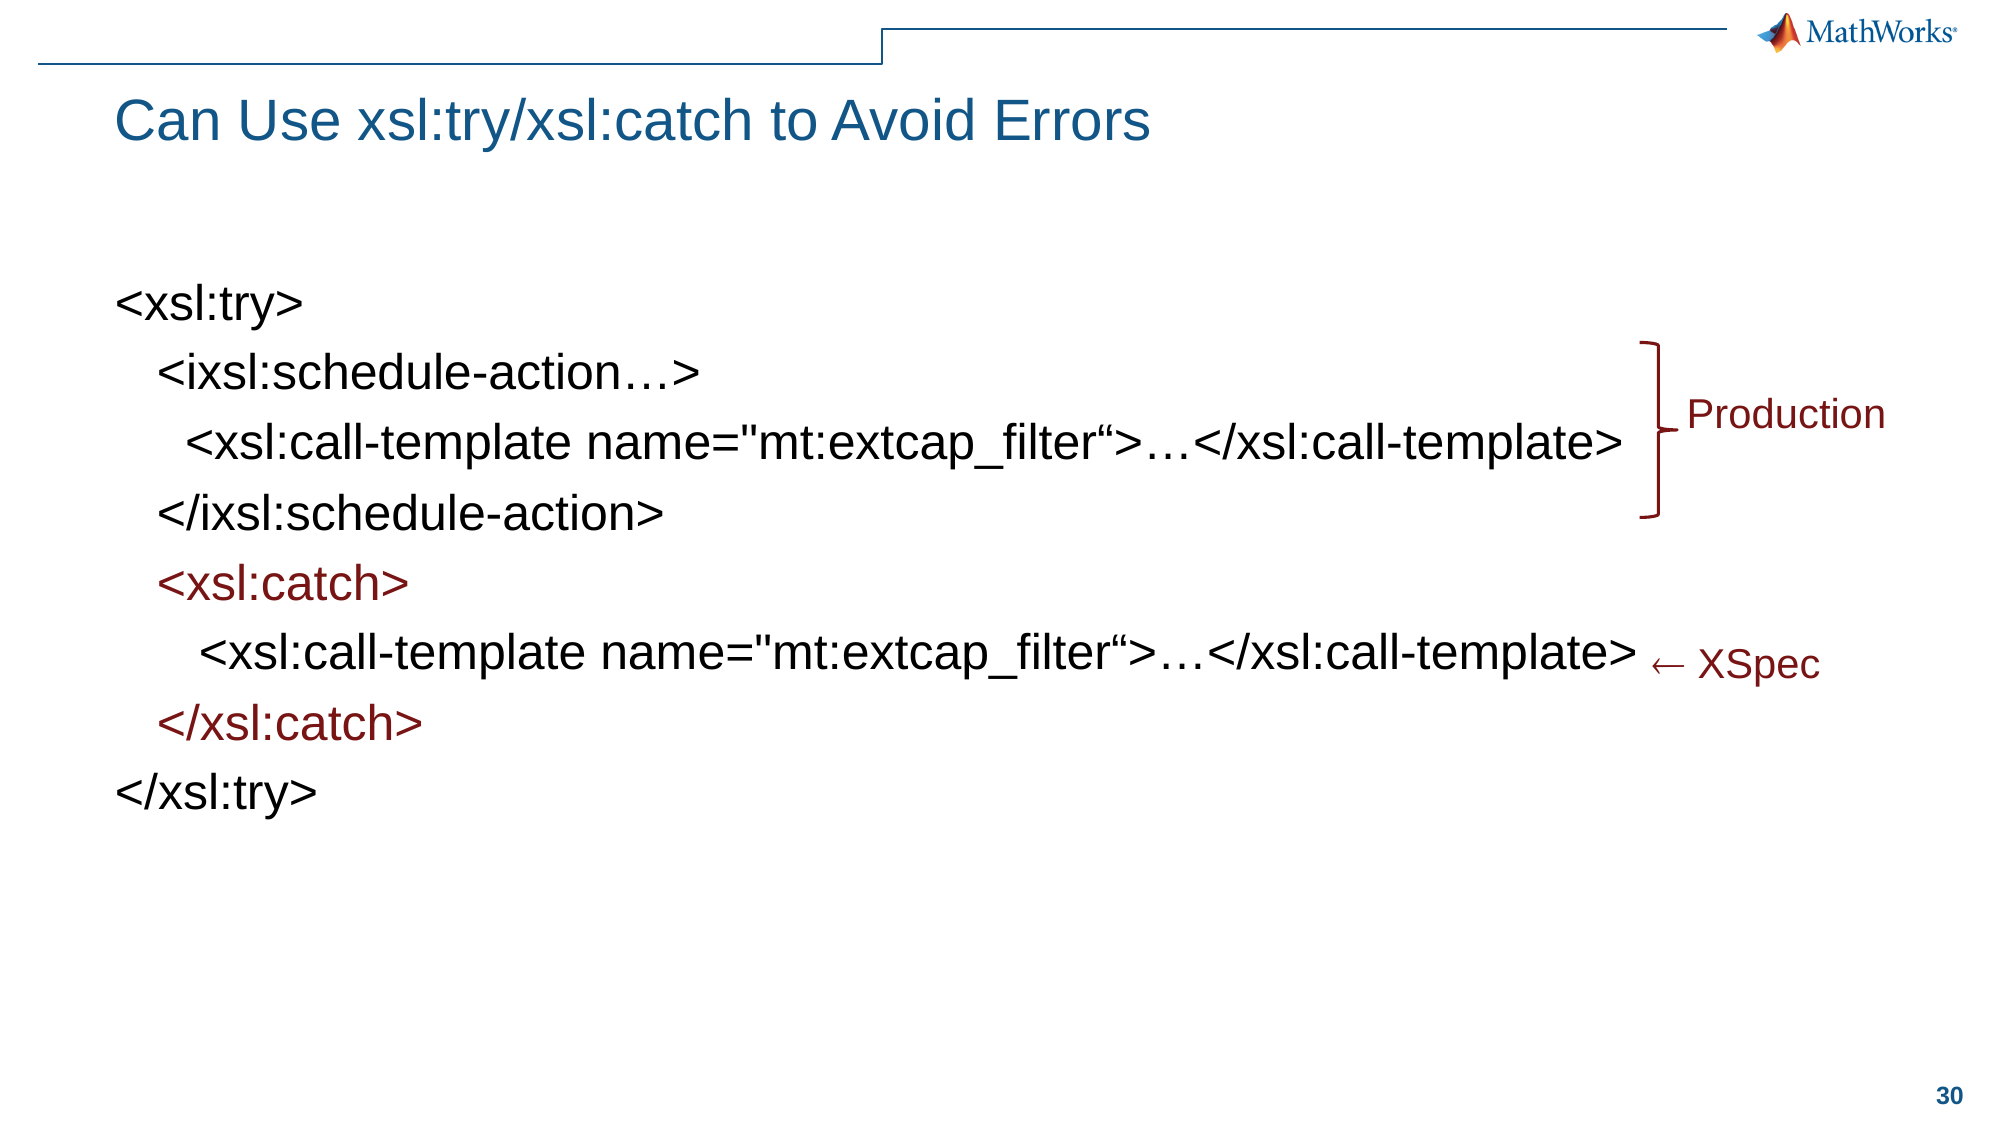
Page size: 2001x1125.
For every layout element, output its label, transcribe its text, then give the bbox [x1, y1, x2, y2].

text_box Production  XSpec [1637, 129, 1927, 695]
title Can Use xsl:try/xsl:catch to Avoid Errors [99, 75, 1867, 238]
picture [1751, 3, 1970, 63]
text_box [1639, 341, 1678, 519]
list <xsl:try> <ixsl:schedule-action…> <xsl:call-template name="mt:extcap_filter“>…</xsl:call-template> </ixsl:schedule-action> <xsl:catch> <xsl:call-template name="mt:extcap_filter“>…</xsl:call-template> </xsl:catch> </xsl:try> [99, 262, 1663, 1025]
